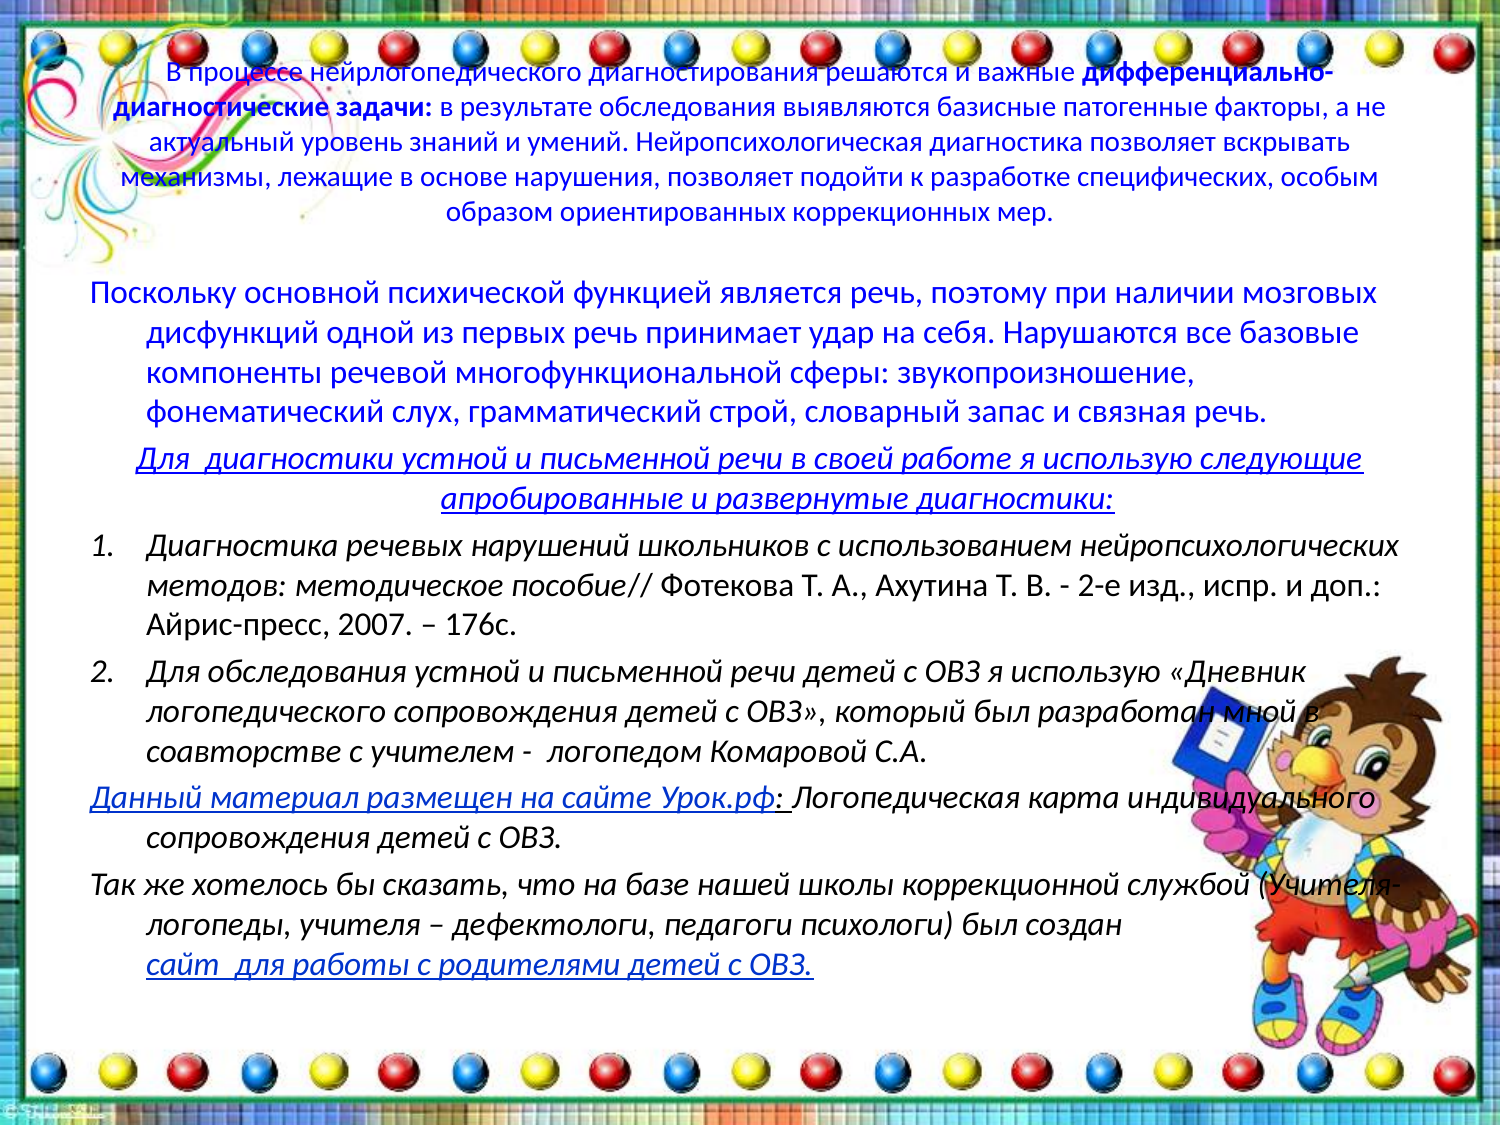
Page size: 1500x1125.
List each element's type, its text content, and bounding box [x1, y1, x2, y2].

title В процессе нейрлогопедического диагностирования решаются и важные дифференциально-диагностические задачи: в результате обследования выявляются базисные патогенные факторы, а не актуальный уровень знаний и умений. Нейропсихологическая диагностика позволяет вскрывать механизмы, лежащие в основе нарушения, позволяет подойти к разработке специфических, особым образом ориентированных коррекционных мер. [75, 45, 1425, 233]
picture [0, 0, 1500, 1125]
list Поскольку основной психической функцией является речь, поэтому при наличии мозговых дисфункций одной из первых речь принимает удар на себя. Нарушаются все базовые компоненты речевой многофункциональной сферы: звукопроизношение, фонематический слух, грамматический строй, словарный запас и связная речь. Для диагностики устной и письменной речи в своей работе я использую следующие апробированные и развернутые диагностики: Диагностика речевых нарушений школьников с использованием нейропсихологических методов: методическое пособие// Фотекова Т. А., Ахутина Т. В. - 2-е изд., испр. и доп.: Айрис-пресс, 2007. – 176с. Для обследования устной и письменной речи детей с ОВЗ я использую «Дневник логопедического сопровождения детей с ОВЗ», который был разработан мной в соавторстве с учителем - логопедом Комаровой С.А. Данный материал размещен на сайте Урок.рф: Логопедическая карта индивидуального сопровождения детей с ОВЗ. Так же хотелось бы сказать, что на базе нашей школы коррекционной службой (Учителя-логопеды, учителя – дефектологи, педагоги психологи) был создан сайт для работы с родителями детей с ОВЗ. [75, 262, 1425, 1005]
